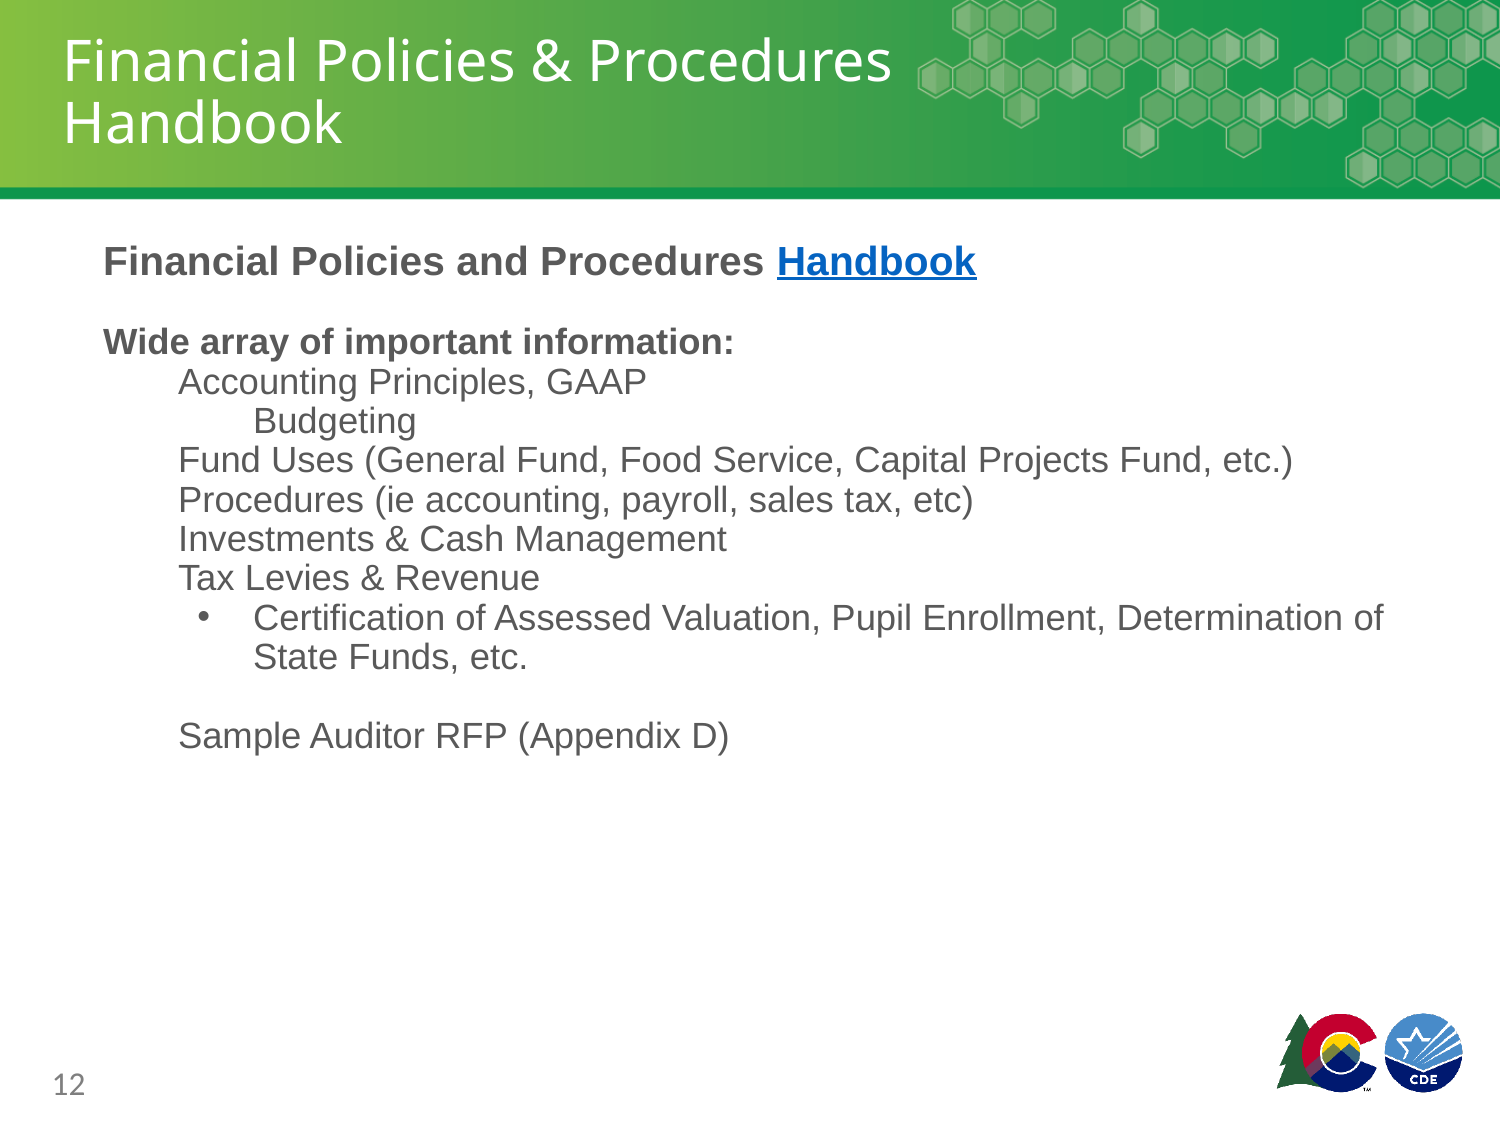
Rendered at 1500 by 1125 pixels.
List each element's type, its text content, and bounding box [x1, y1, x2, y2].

picture [1275, 1012, 1463, 1093]
title Financial Policies & Procedures Handbook [62, 31, 1061, 156]
picture [0, 0, 1500, 200]
list Financial Policies and Procedures Handbook Wide array of important information: Accounting Principles, GAAP Budgeting Fund Uses (General Fund, Food Service, Capital Projects Fund, etc.) Procedures (ie accounting, payroll, sales tax, etc) Investments & Cash Management Tax Levies & Revenue Certification of Assessed Valuation, Pupil Enrollment, Determination of State Funds, etc. Sample Auditor RFP (Appendix D) [103, 239, 1397, 1002]
slide_number 12 [36, 1054, 375, 1115]
